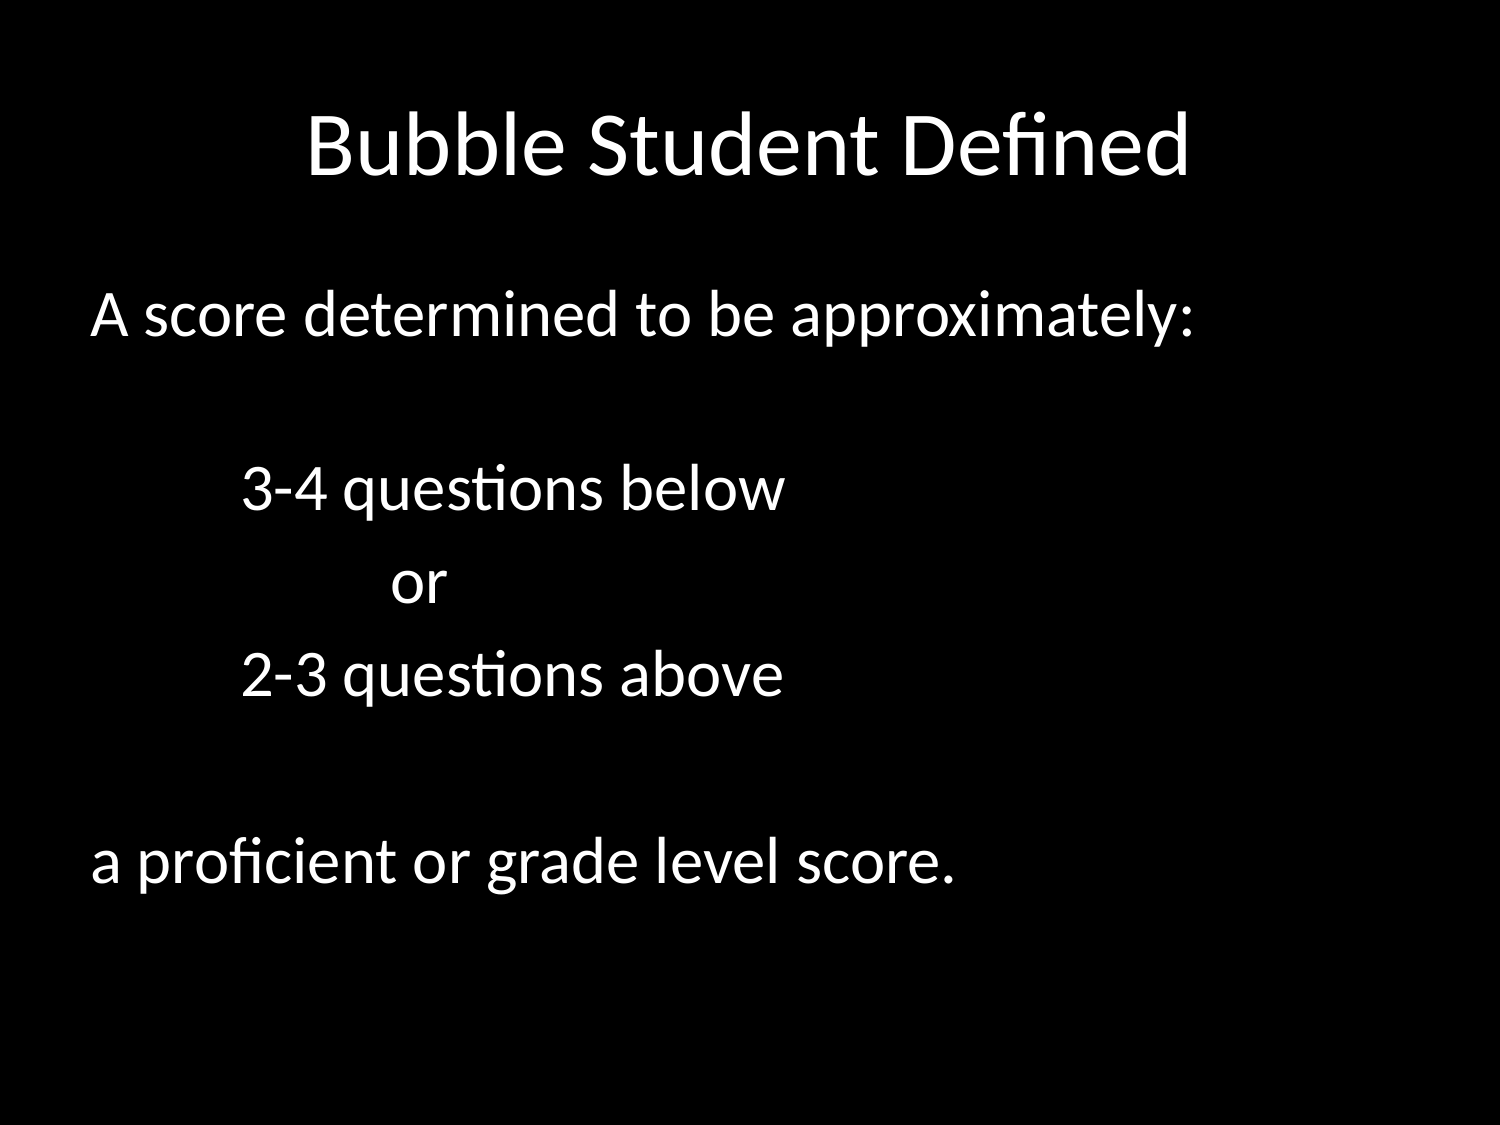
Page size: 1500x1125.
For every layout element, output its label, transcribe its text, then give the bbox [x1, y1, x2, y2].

title Bubble Student Defined [75, 45, 1425, 233]
list A score determined to be approximately: 3-4 questions below or 2-3 questions above a proficient or grade level score. [75, 262, 1425, 1005]
